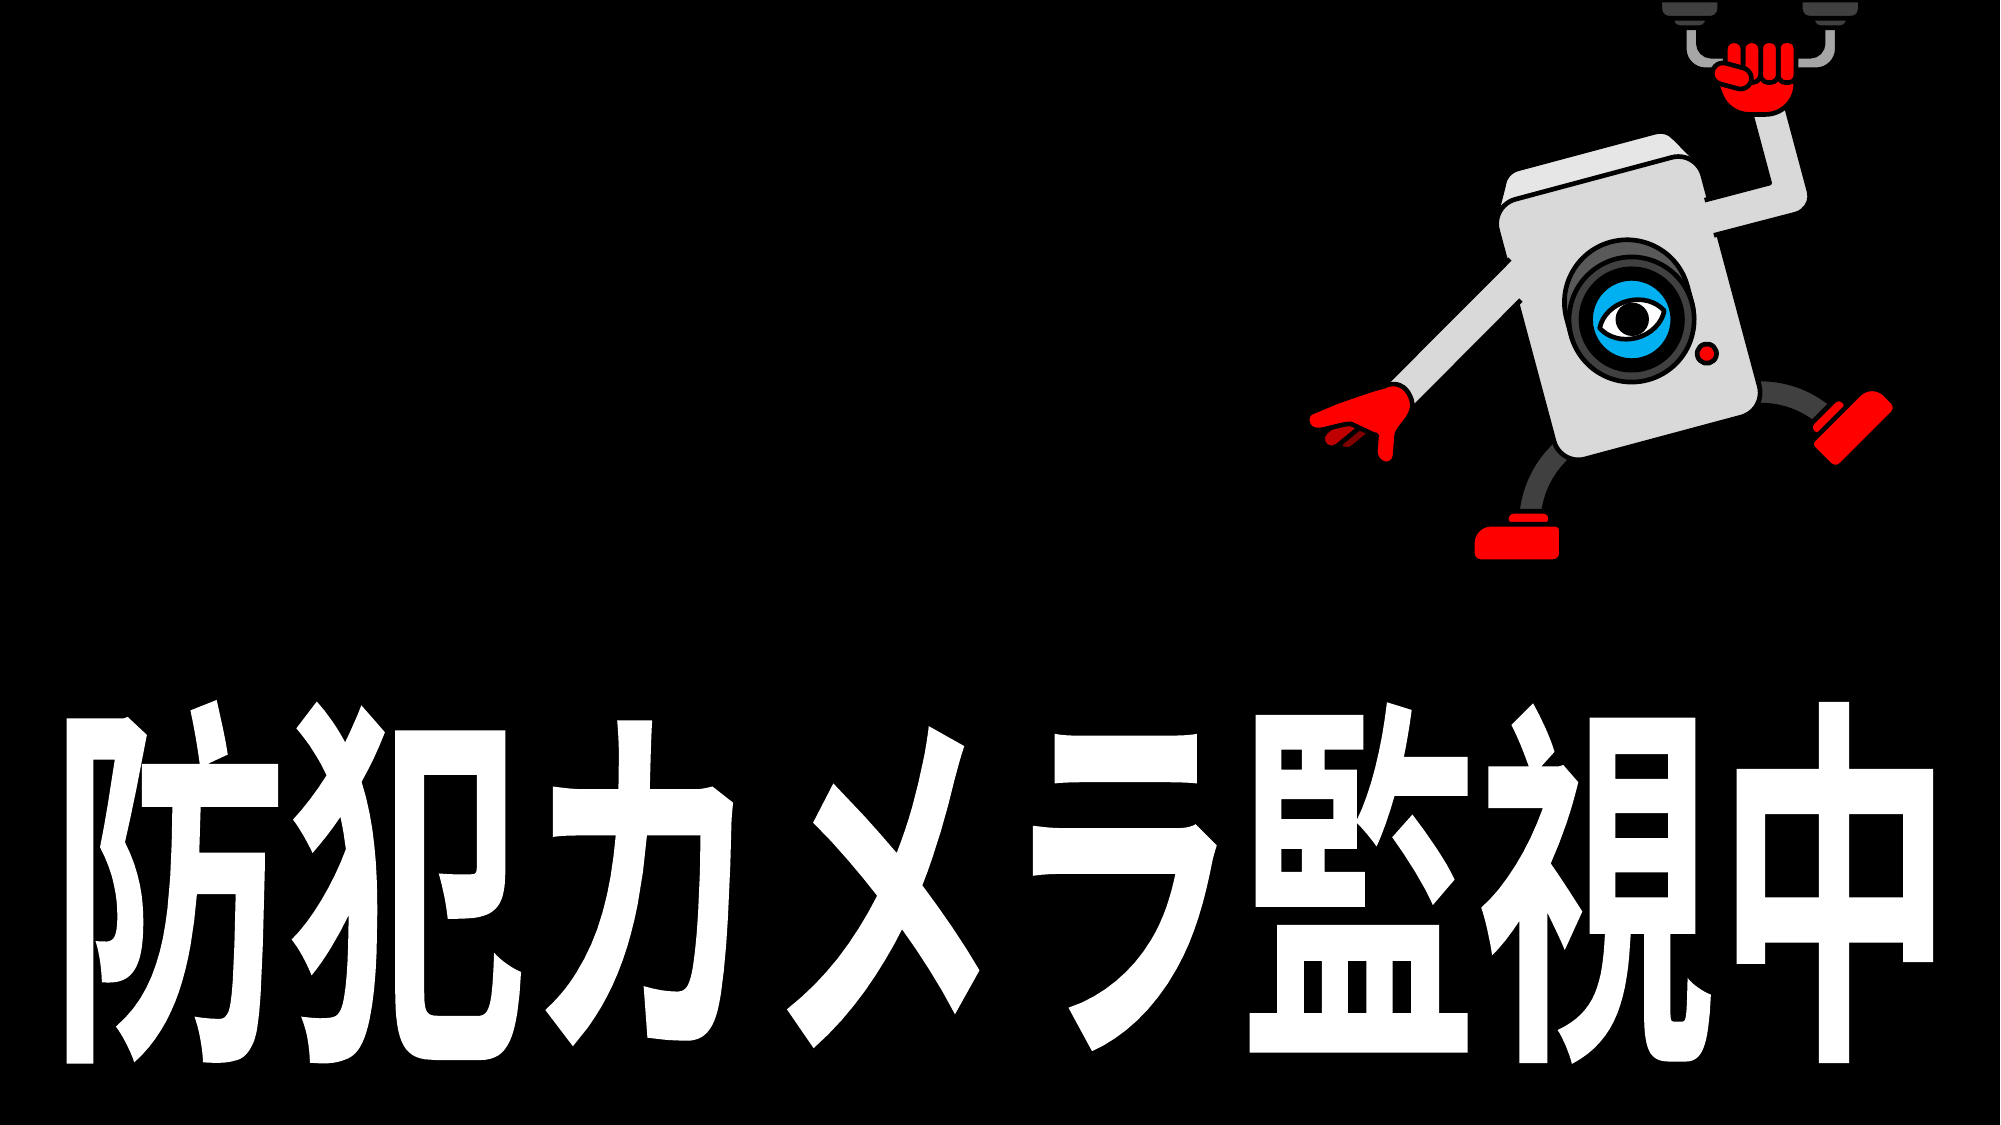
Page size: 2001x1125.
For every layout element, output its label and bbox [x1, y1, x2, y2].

text_box [1317, 0, 1868, 562]
